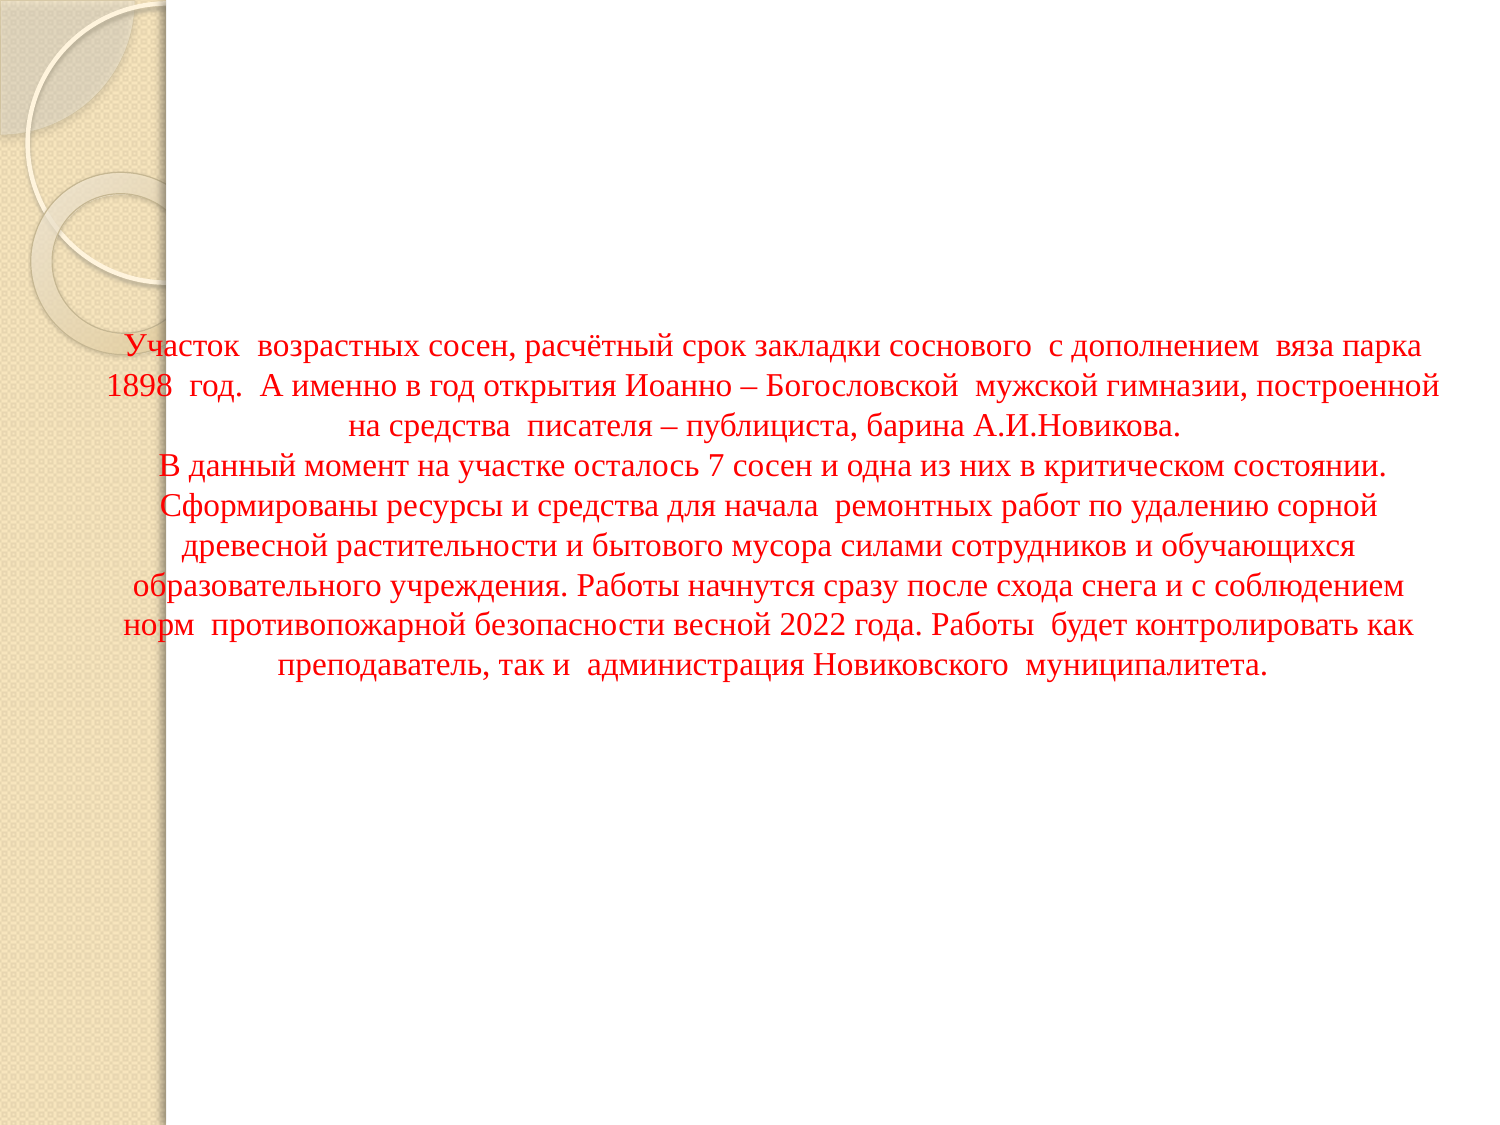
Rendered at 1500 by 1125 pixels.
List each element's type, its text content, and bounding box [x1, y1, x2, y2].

title Участок возрастных сосен, расчётный срок закладки соснового с дополнением вяза парка 1898 год. А именно в год открытия Иоанно – Богословской мужской гимназии, построенной на средства писателя – публициста, барина А.И.Новикова. В данный момент на участке осталось 7 сосен и одна из них в критическом состоянии. Сформированы ресурсы и средства для начала ремонтных работ по удалению сорной древесной растительности и бытового мусора силами сотрудников и обучающихся образовательного учреждения. Работы начнутся сразу после схода снега и с соблюдением норм противопожарной безопасности весной 2022 года. Работы будет контролировать как преподаватель, так и администрация Новиковского муниципалитета. [82, 45, 1466, 961]
